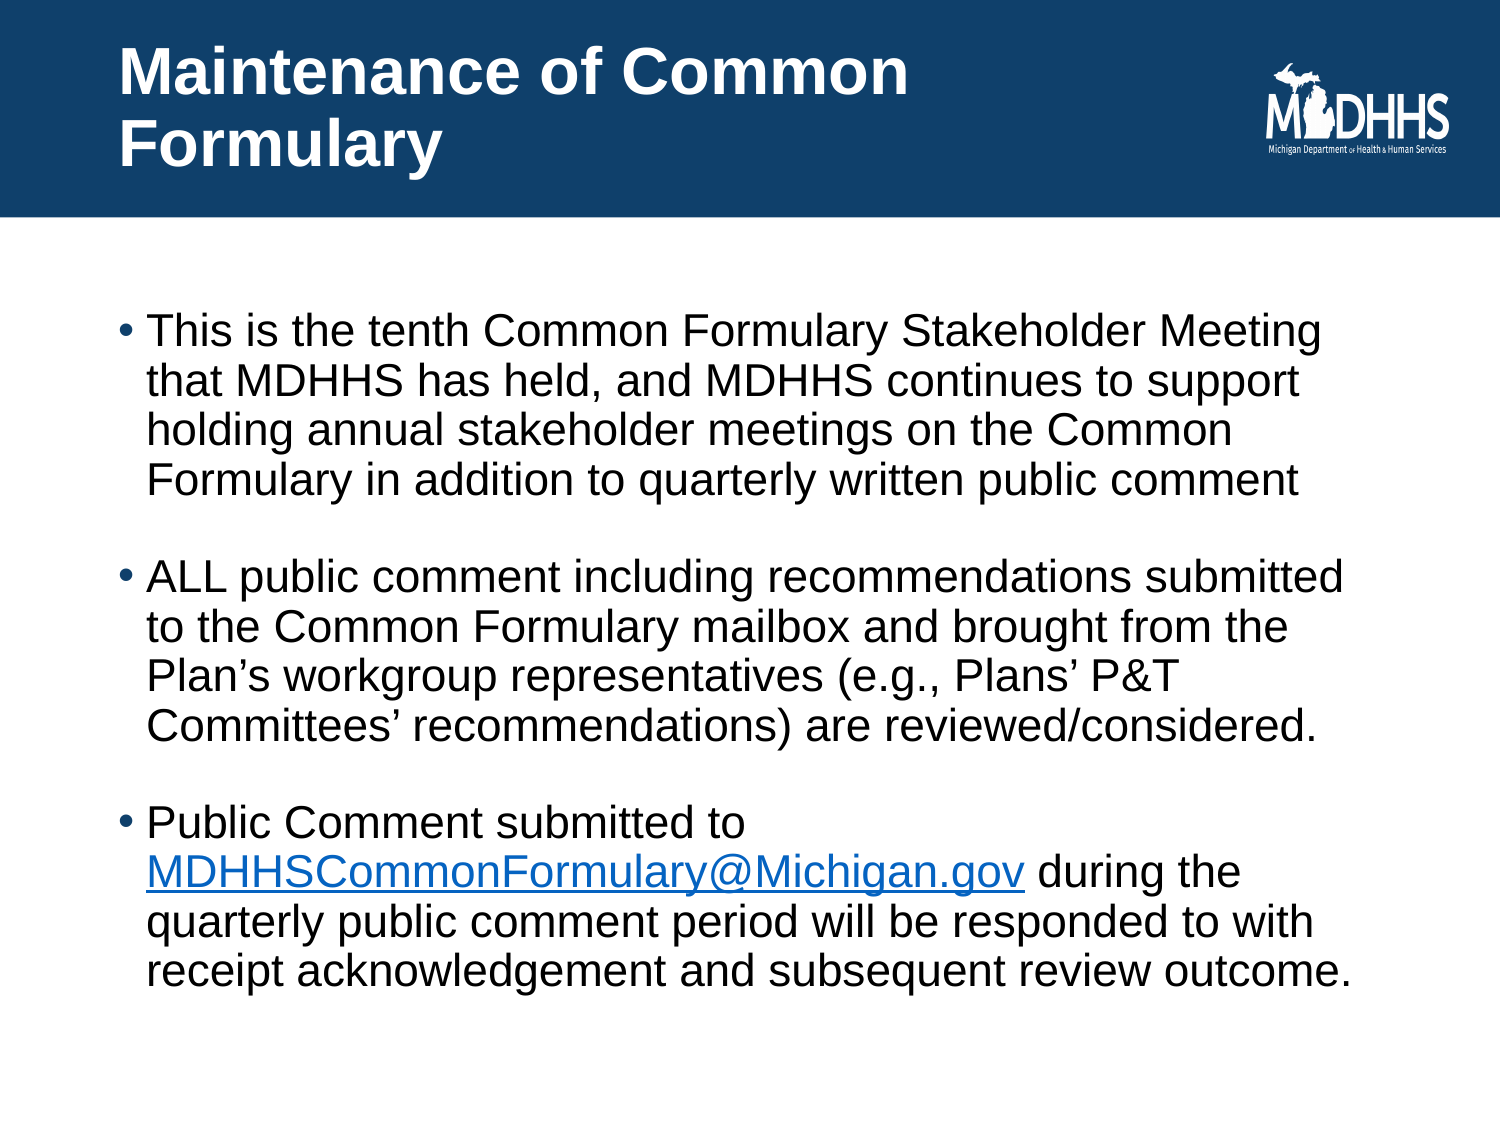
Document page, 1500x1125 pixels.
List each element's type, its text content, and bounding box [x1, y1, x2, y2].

list This is the tenth Common Formulary Stakeholder Meeting that MDHHS has held, and MDHHS continues to support holding annual stakeholder meetings on the Common Formulary in addition to quarterly written public comment ALL public comment including recommendations submitted to the Common Formulary mailbox and brought from the Plan’s workgroup representatives (e.g., Plans’ P&T Committees’ recommendations) are reviewed/considered. Public Comment submitted to MDHHSCommonFormulary@Michigan.gov during the quarterly public comment period will be responded to with receipt acknowledgement and subsequent review outcome. [103, 299, 1397, 1014]
picture [1266, 63, 1449, 155]
title Maintenance of Common Formulary [103, 0, 1216, 218]
